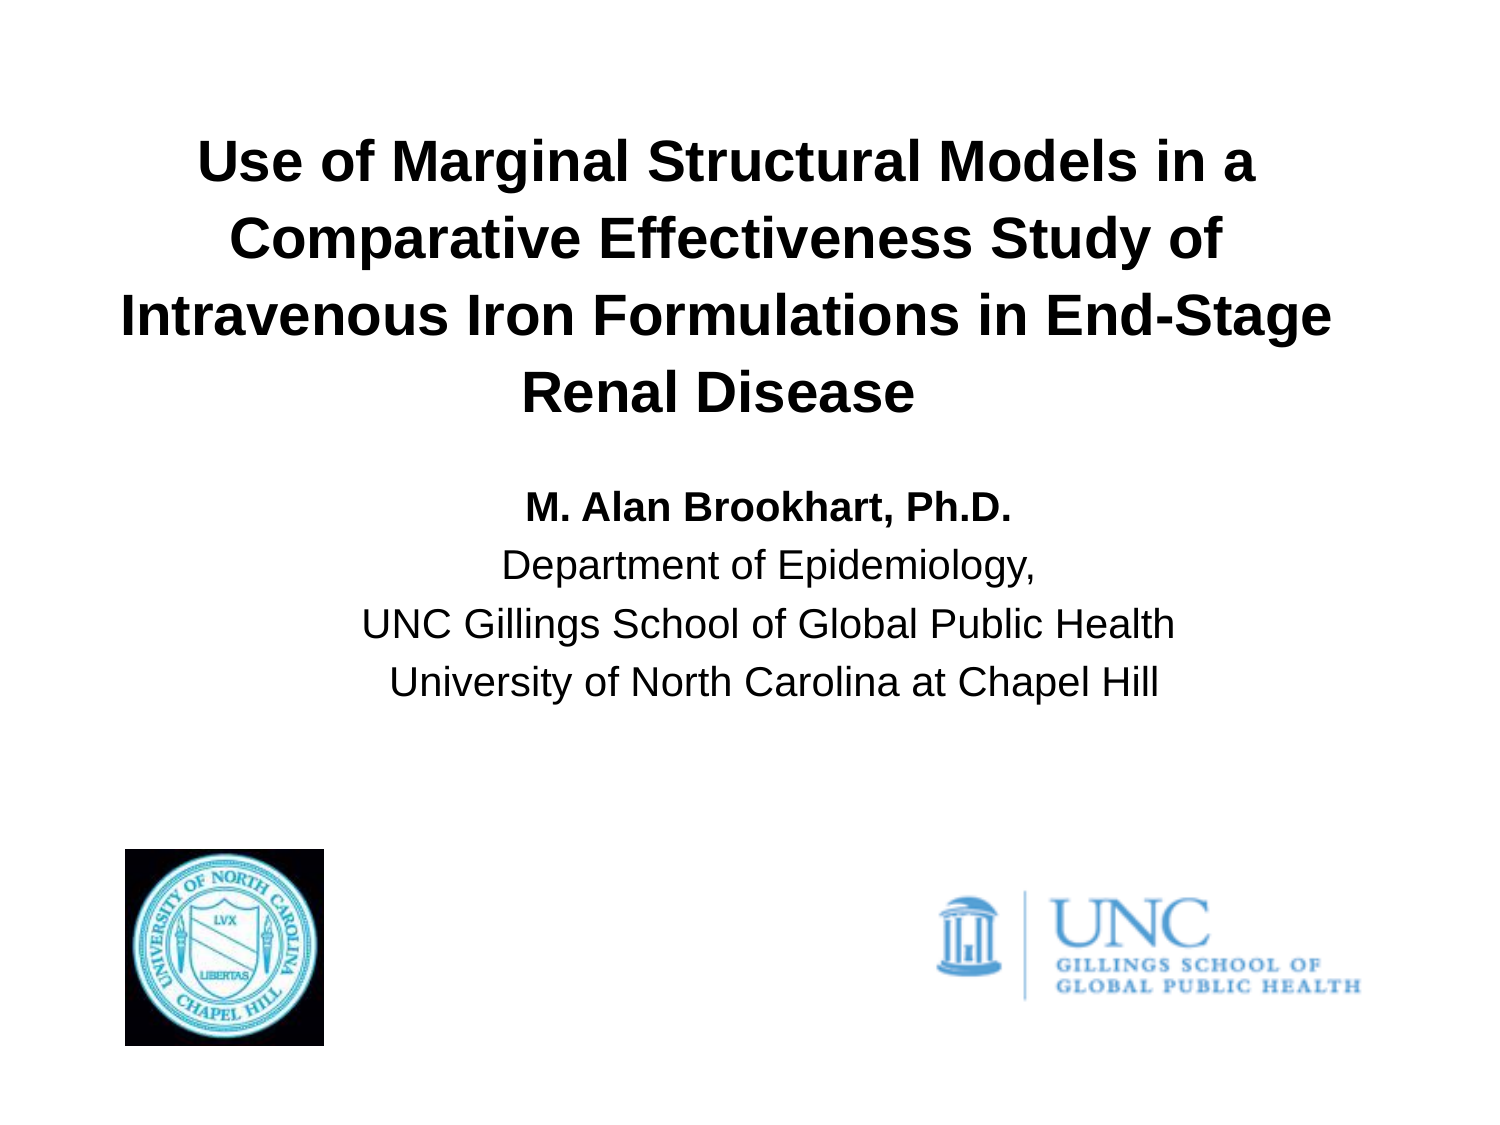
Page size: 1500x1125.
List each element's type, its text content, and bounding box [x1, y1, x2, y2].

picture [924, 887, 1376, 1004]
title Use of Marginal Structural Models in a Comparative Effectiveness Study of Intravenous Iron Formulations in End-Stage Renal Disease [62, 87, 1392, 454]
picture [124, 849, 324, 1046]
subtitle M. Alan Brookhart, Ph.D. Department of Epidemiology, UNC Gillings School of Global Public Health University of North Carolina at Chapel Hill [149, 462, 1388, 843]
